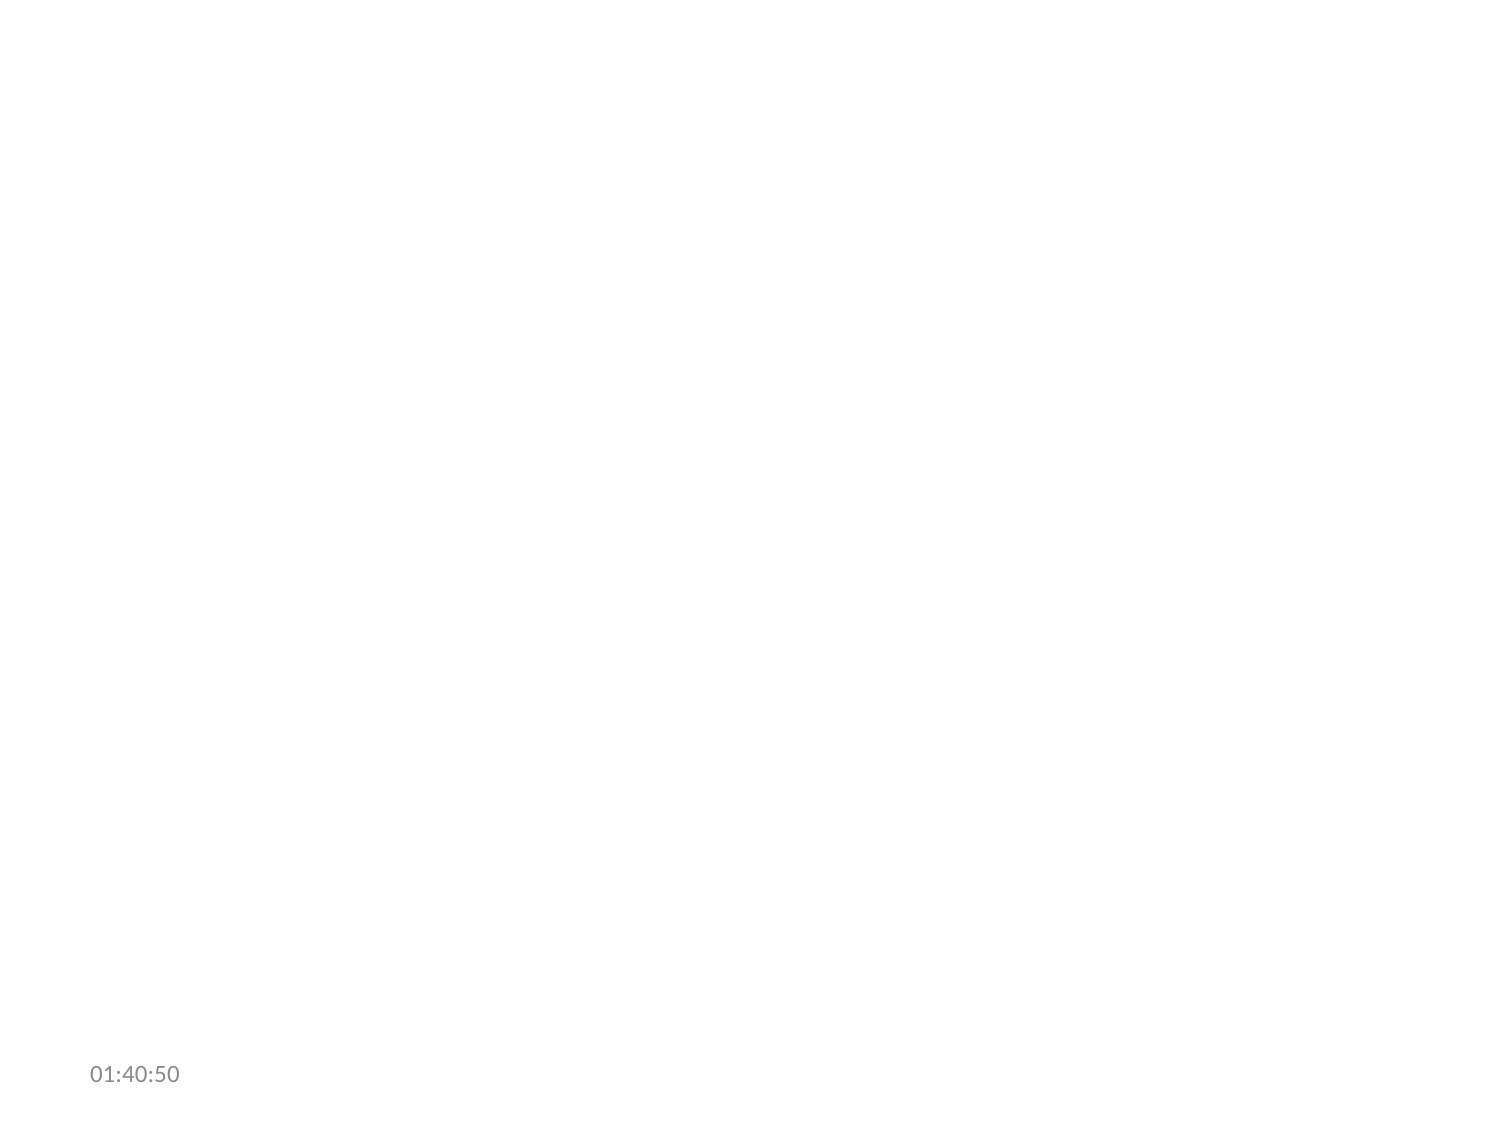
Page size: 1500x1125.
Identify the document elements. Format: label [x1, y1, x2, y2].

slide_number [75, 1042, 425, 1103]
